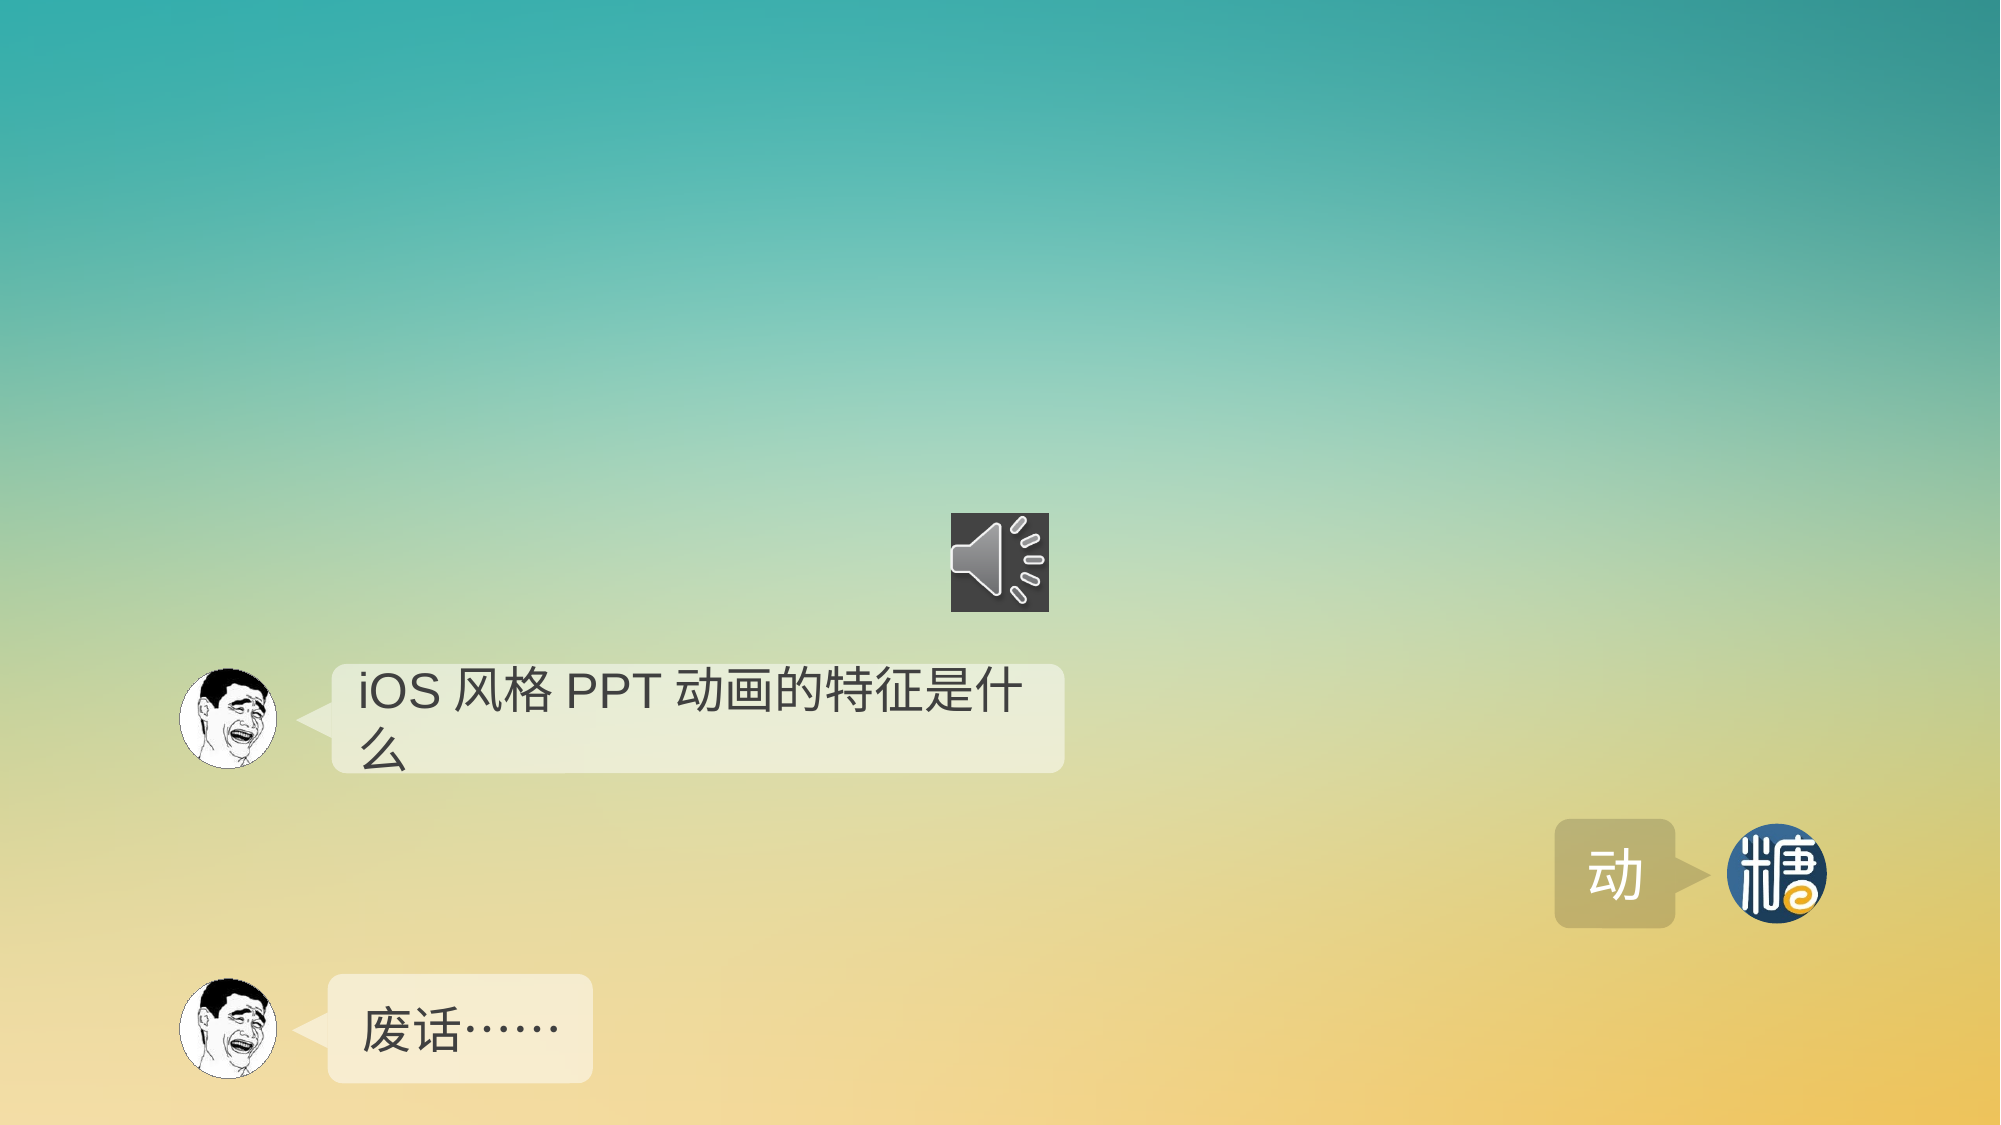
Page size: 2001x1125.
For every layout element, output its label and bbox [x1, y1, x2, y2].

text_box [177, 663, 1827, 1125]
picture [0, 0, 2000, 1125]
text_box [949, 512, 1050, 613]
